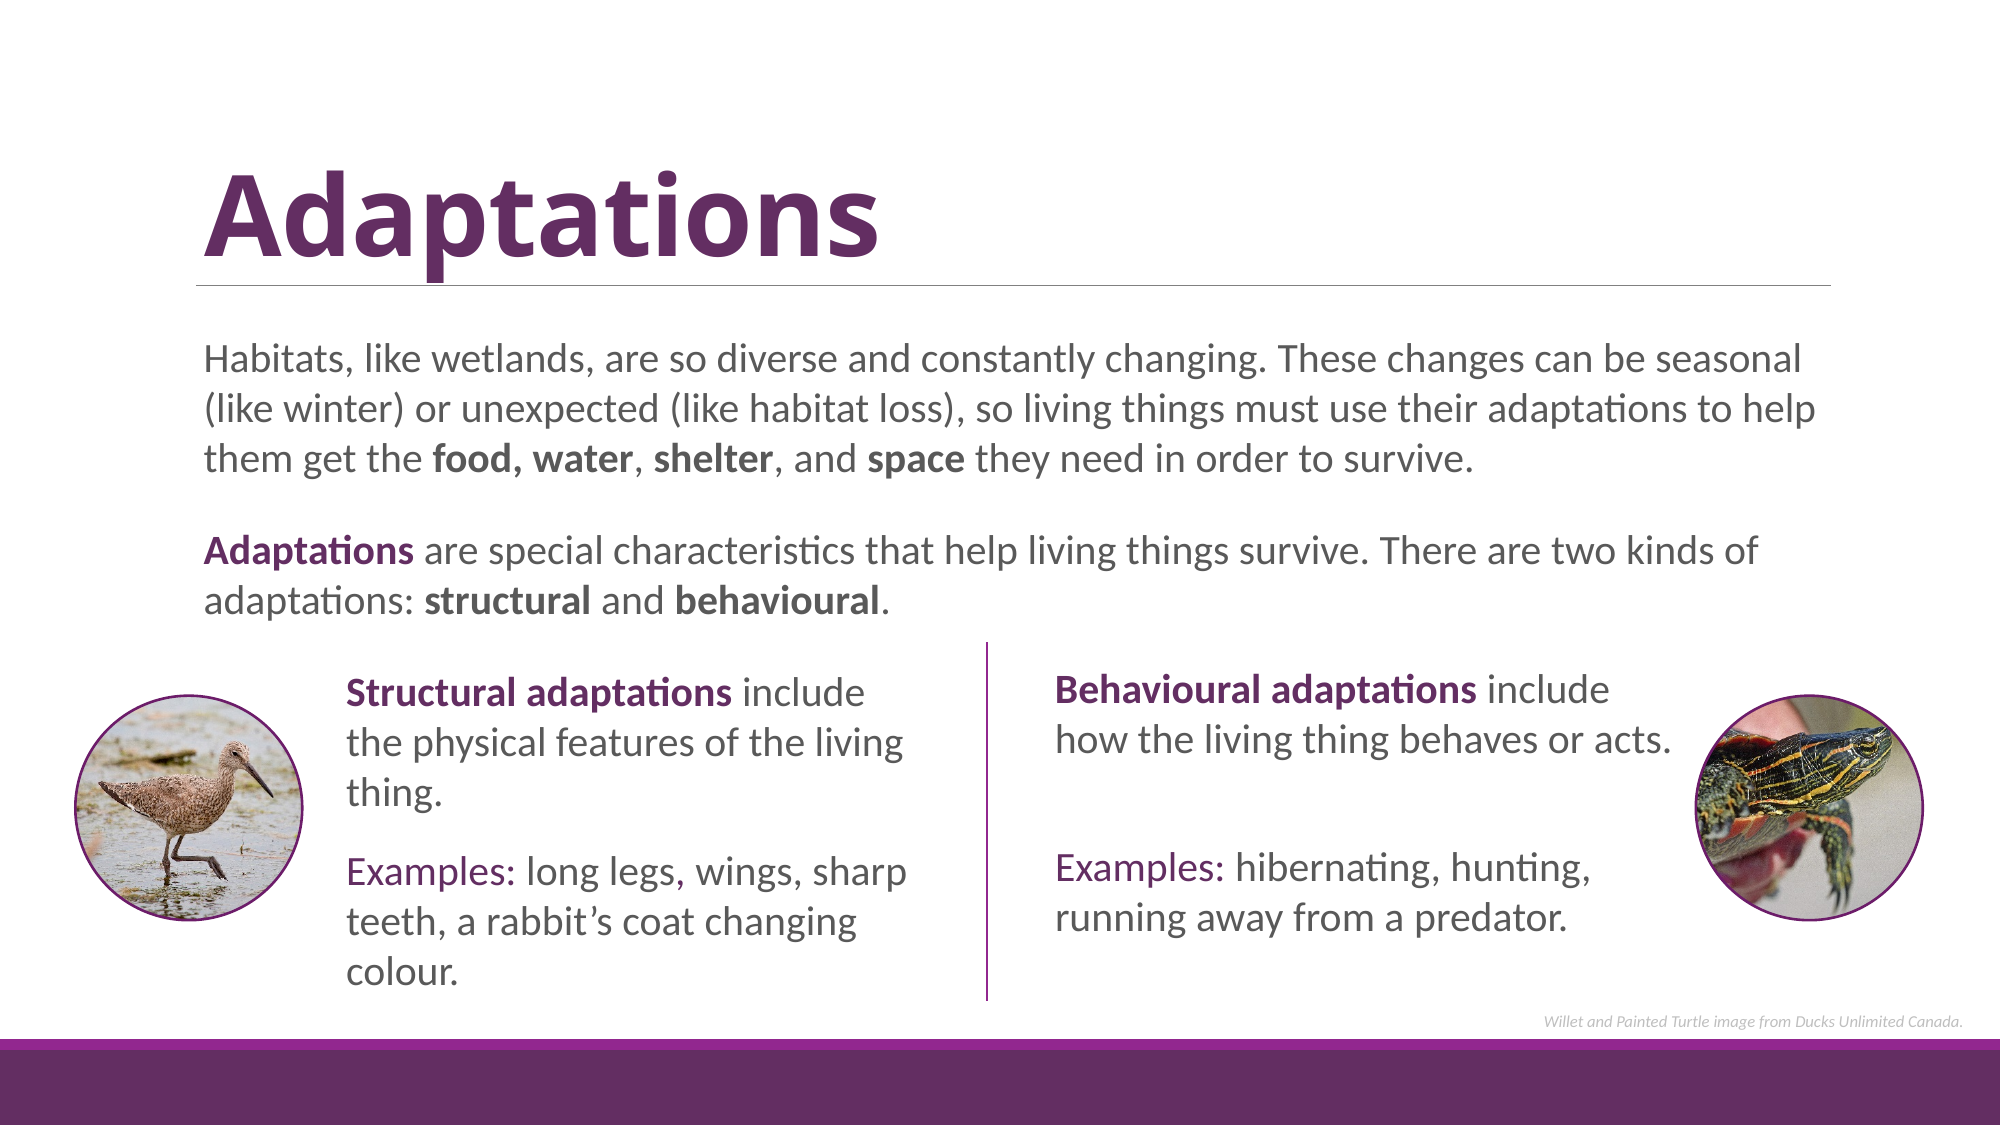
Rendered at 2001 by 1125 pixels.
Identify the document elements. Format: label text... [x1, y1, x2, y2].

text_box Habitats, like wetlands, are so diverse and constantly changing. These changes can be seasonal (like winter) or unexpected (like habitat loss), so living things must use their adaptations to help them get the food, water, shelter, and space they need in order to survive. [188, 323, 1892, 489]
text_box [73, 694, 304, 922]
text_box Behavioural adaptations include how the living thing behaves or acts. [1040, 654, 1696, 770]
text_box [1694, 694, 1925, 922]
text_box Structural adaptations include the physical features of the living thing. [331, 657, 943, 822]
text_box Examples: long legs, wings, sharp teeth, a rabbit’s coat changing colour. [331, 836, 984, 1002]
text_box Adaptations [189, 48, 1840, 287]
text_box Examples: hibernating, hunting, running away from a predator. [1040, 831, 1718, 947]
text_box Willet and Painted Turtle image from Ducks Unlimited Canada. [1184, 1003, 1983, 1038]
text_box Adaptations are special characteristics that help living things survive. There are two kinds of adaptations: structural and behavioural. [188, 515, 1892, 631]
